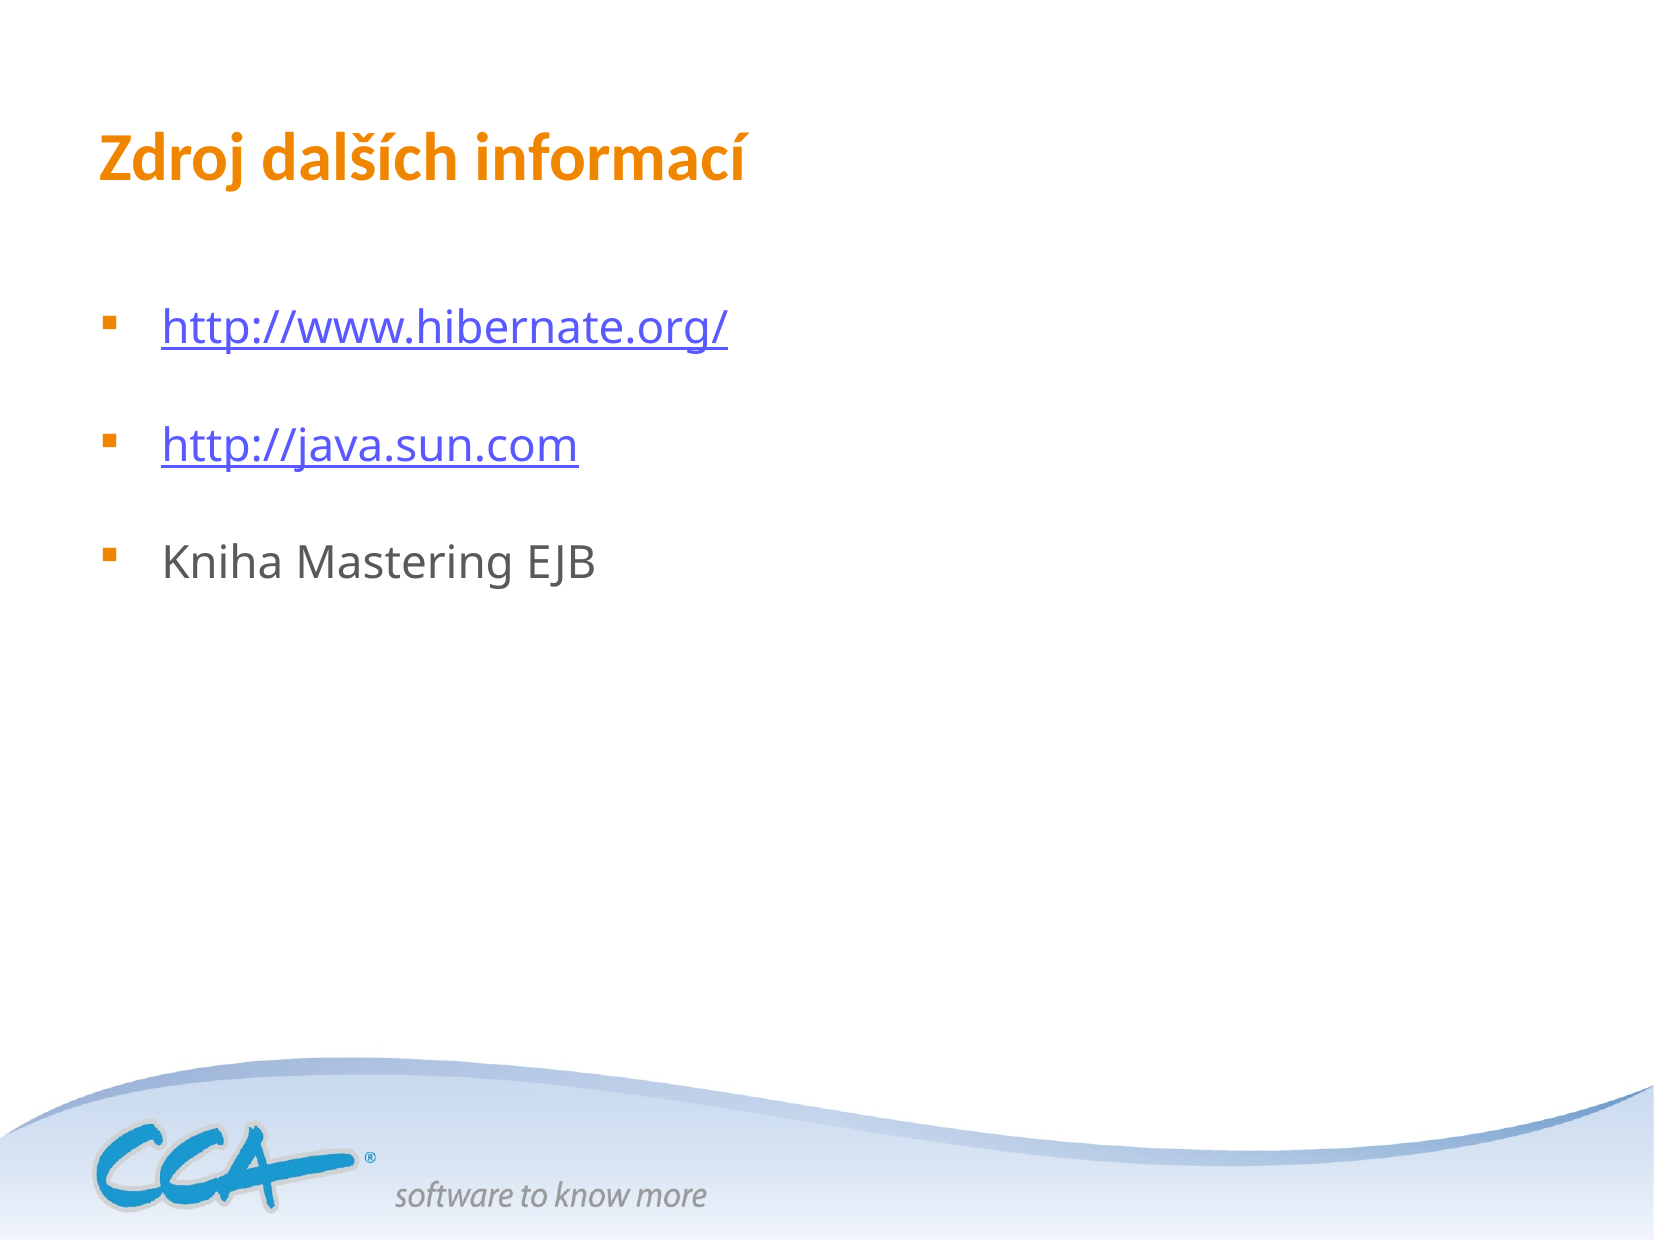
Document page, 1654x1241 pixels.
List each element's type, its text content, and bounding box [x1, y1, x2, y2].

picture [0, 0, 1654, 1240]
list http://www.hibernate.org/ http://java.sun.com Kniha Mastering EJB [82, 289, 1571, 1108]
title Zdroj dalších informací [82, 49, 1571, 257]
